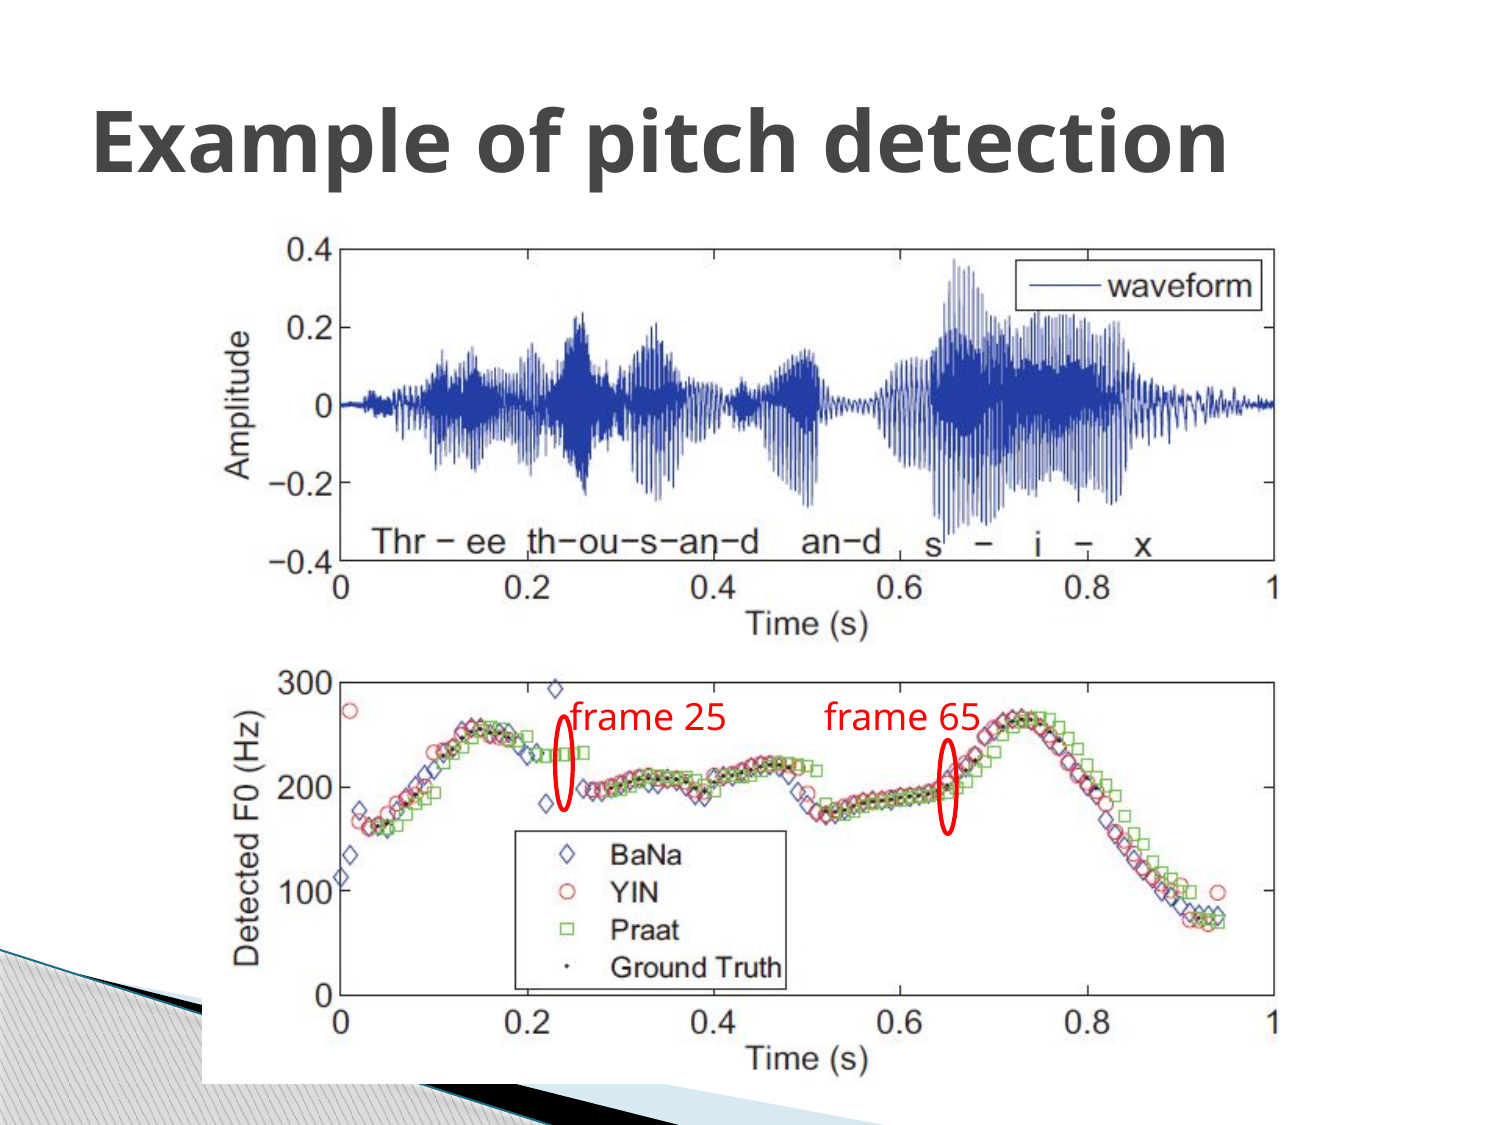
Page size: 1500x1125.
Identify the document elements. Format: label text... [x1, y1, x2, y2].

picture [202, 193, 1308, 1084]
title Example of pitch detection [75, 45, 1425, 233]
